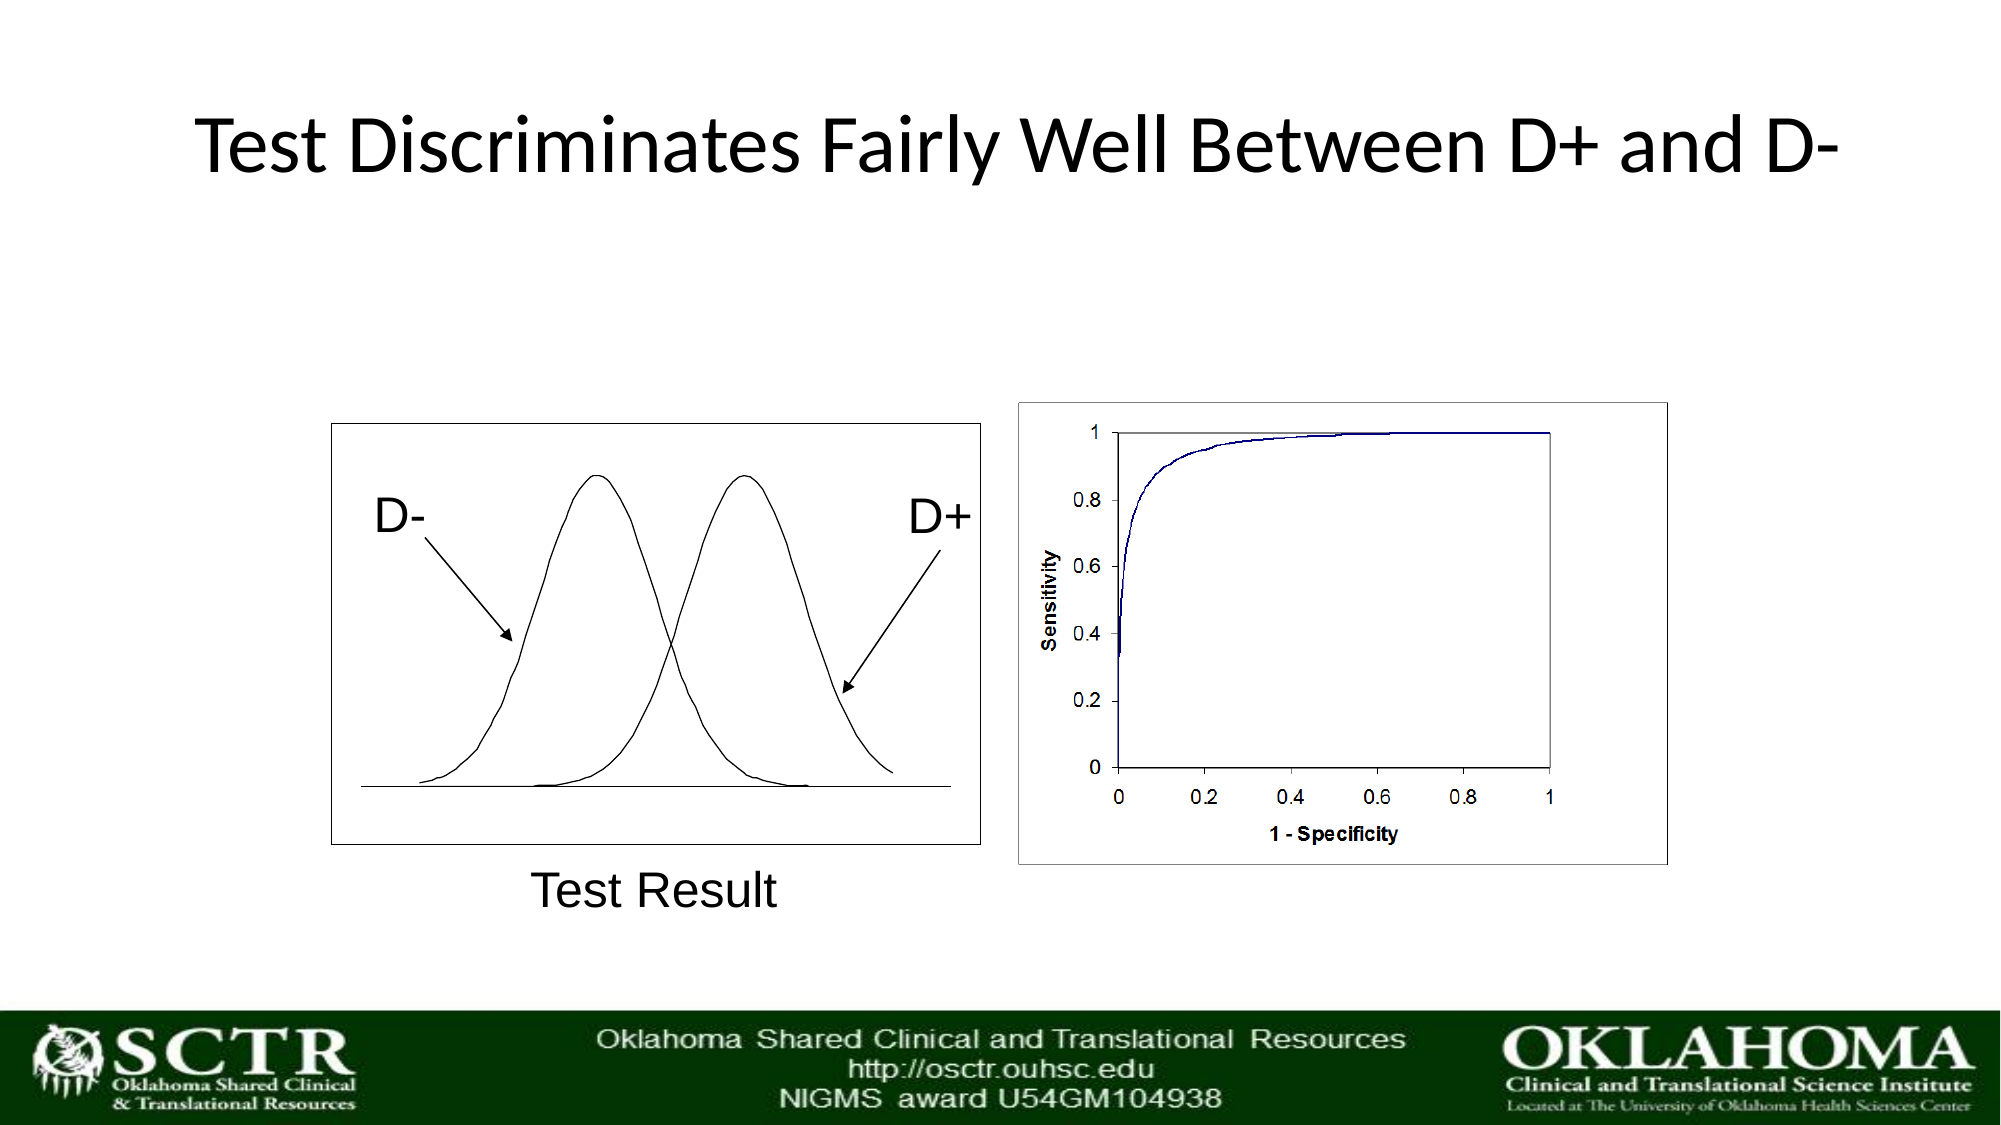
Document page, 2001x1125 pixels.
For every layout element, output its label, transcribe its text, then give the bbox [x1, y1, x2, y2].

title Test Discriminates Fairly Well Between D+ and D- [99, 45, 1900, 233]
picture [0, 0, 2001, 1125]
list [1012, 396, 1676, 872]
text_box Test Result [515, 860, 793, 925]
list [324, 416, 988, 851]
